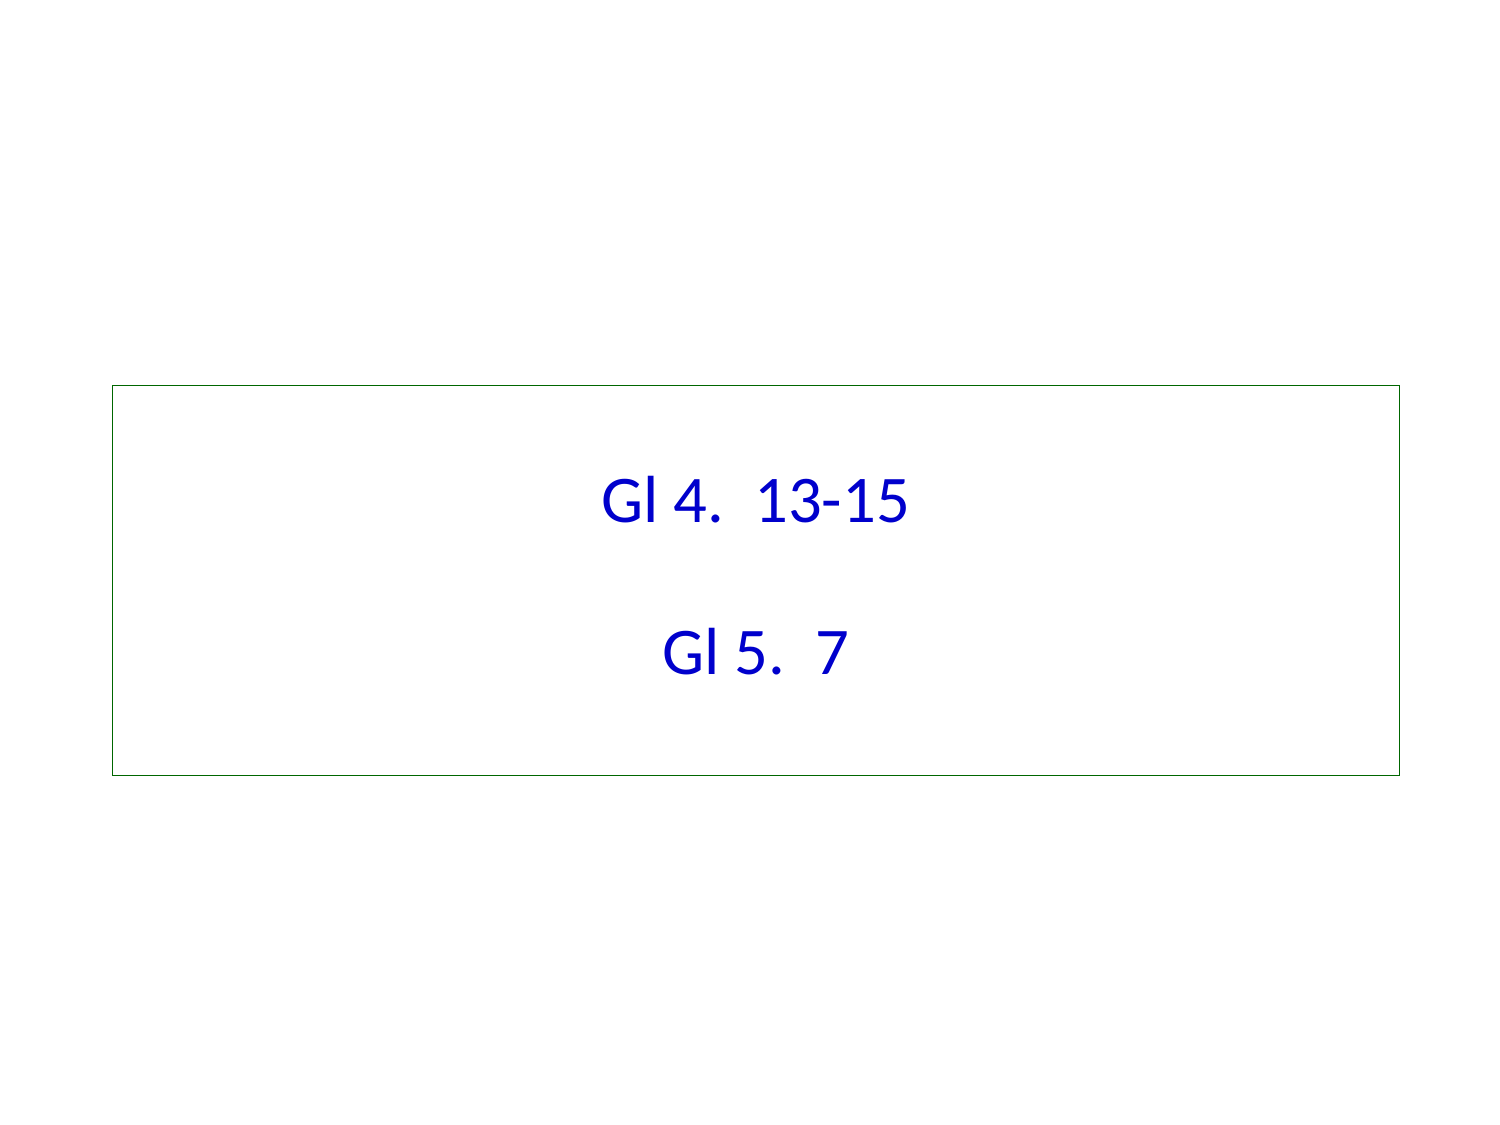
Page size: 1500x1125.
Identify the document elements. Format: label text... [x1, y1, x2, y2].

list Gl 4. 13-15 Gl 5. 7 [112, 385, 1400, 776]
